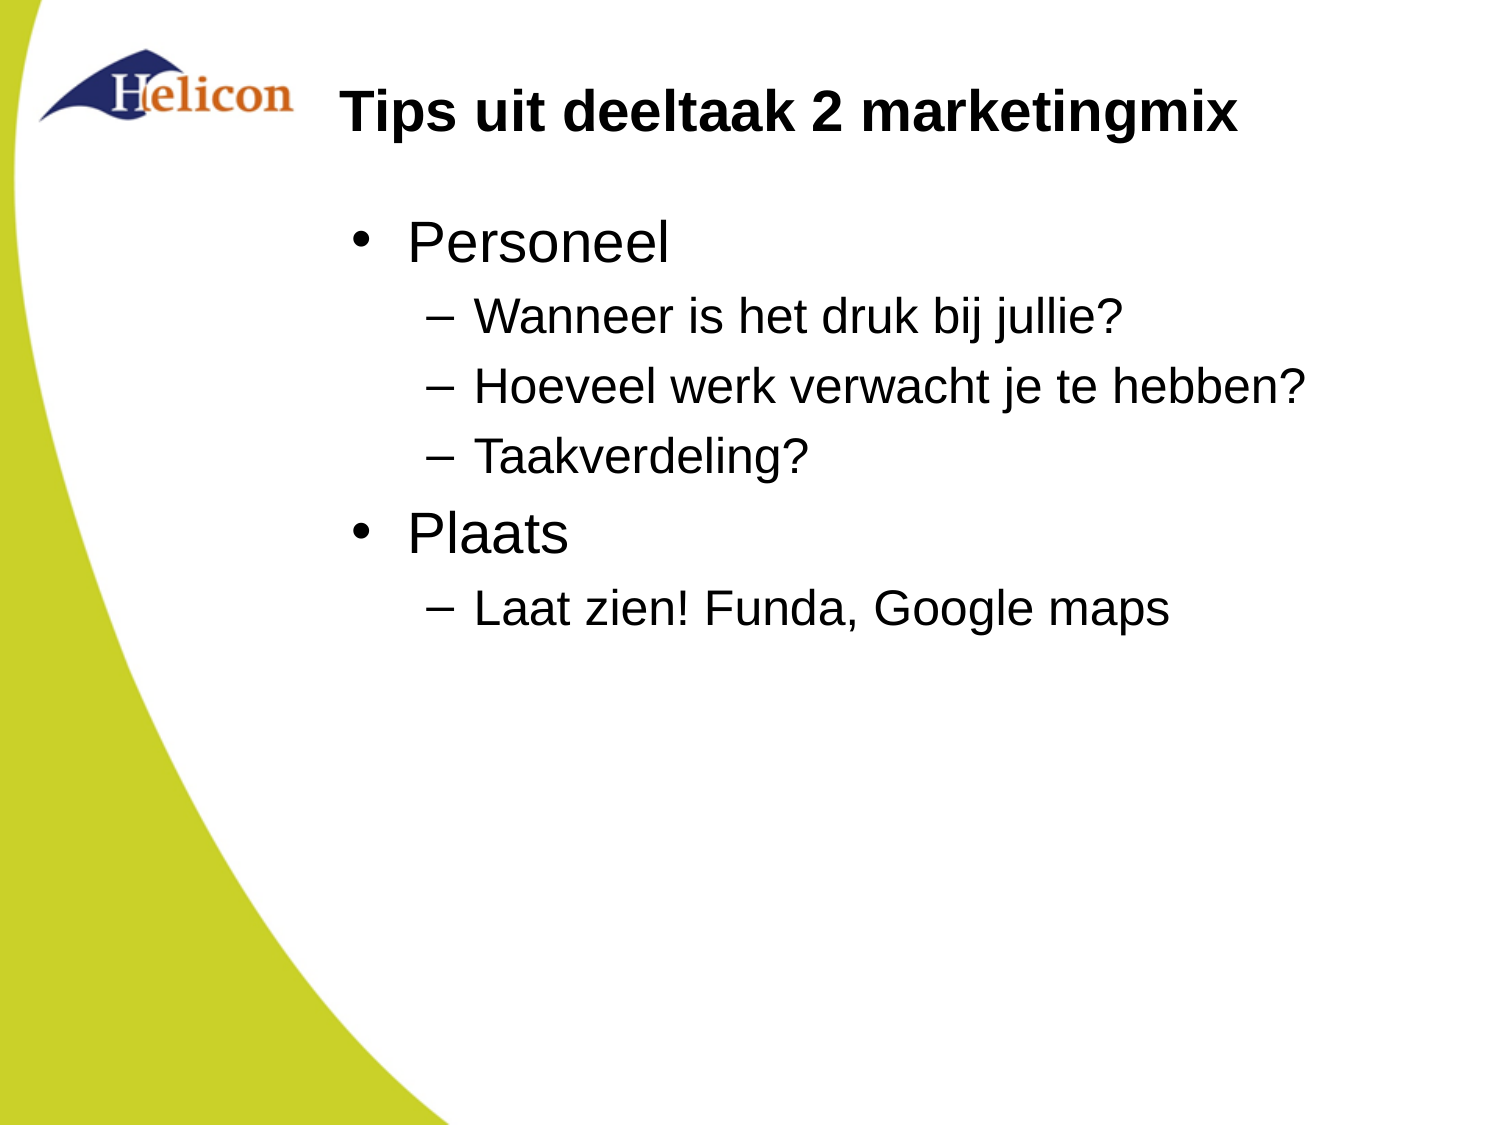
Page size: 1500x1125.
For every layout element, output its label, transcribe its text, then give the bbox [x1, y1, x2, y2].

picture [0, 0, 1500, 1125]
title Tips uit deeltaak 2 marketingmix [324, 54, 1415, 161]
list Personeel Wanneer is het druk bij jullie? Hoeveel werk verwacht je te hebben? Taakverdeling? Plaats Laat zien! Funda, Google maps [336, 196, 1425, 1005]
